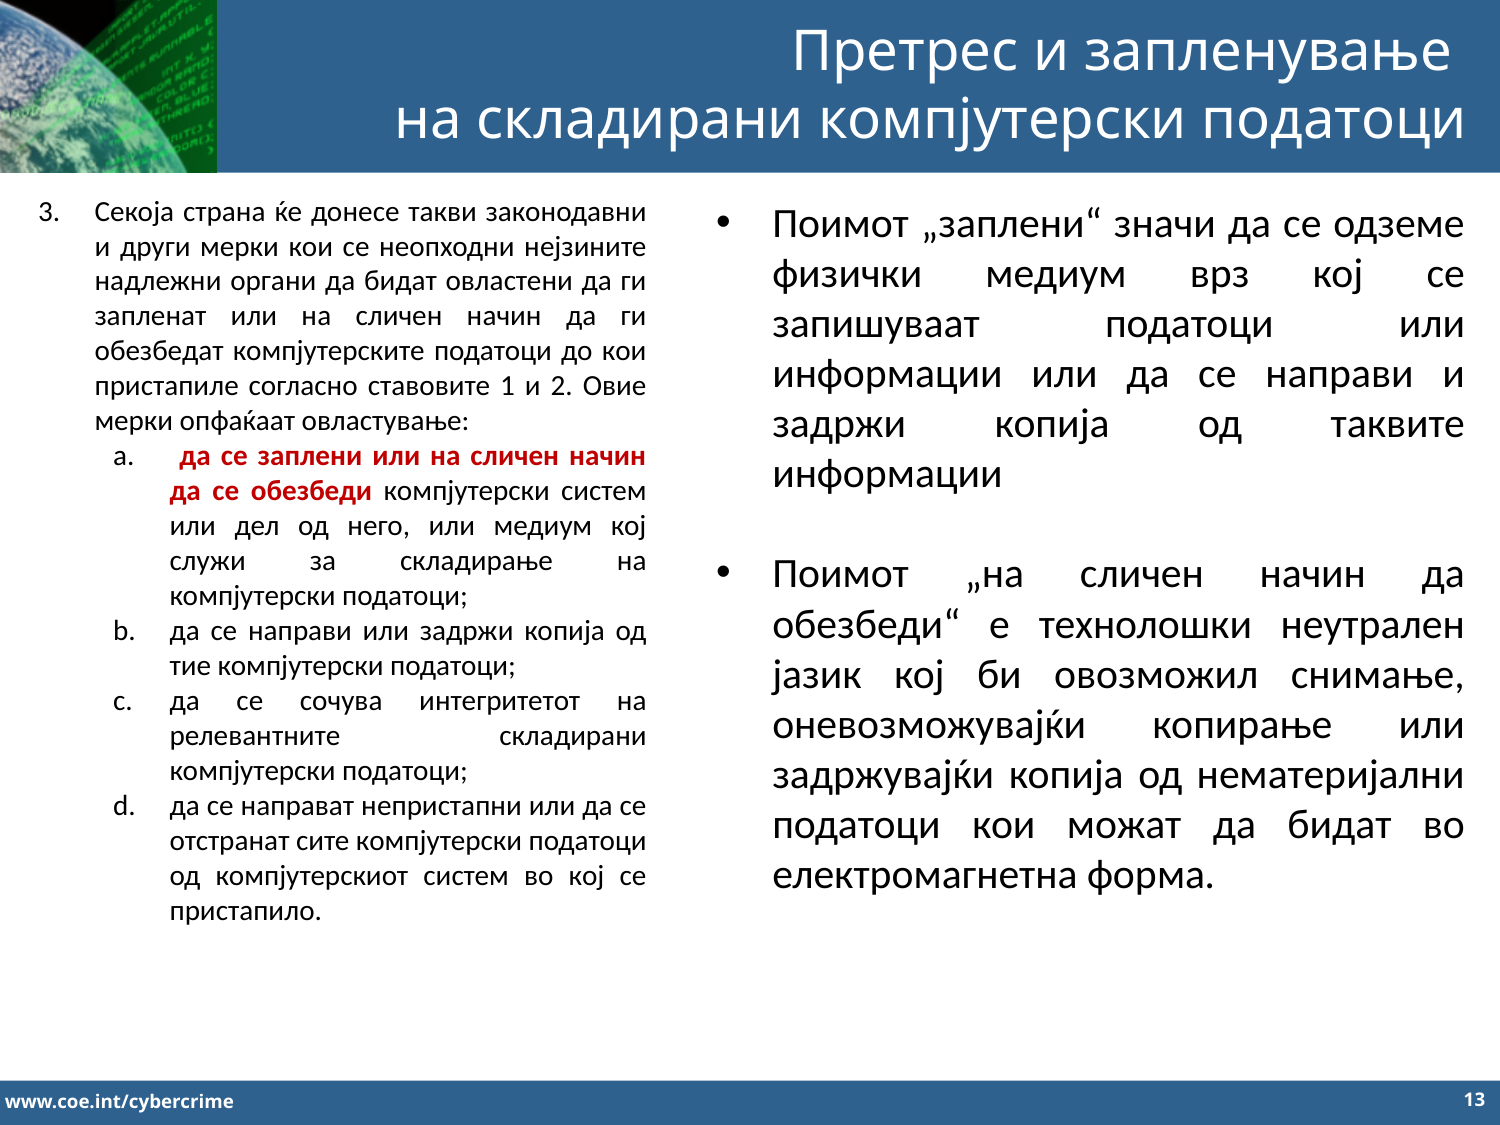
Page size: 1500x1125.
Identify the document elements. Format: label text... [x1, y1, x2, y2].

text_box Секоја страна ќе донесе такви законодавни и други мерки кои се неопходни нејзините надлежни органи да бидат овластени да ги запленат или на сличен начин да ги обезбедат компјутерските податоци до кои пристапиле согласно ставовите 1 и 2. Овие мерки опфаќаат овластување: да се заплени или на сличен начин да се обезбеди компјутерски систем или дел од него, или медиум кој служи за складирање на компјутерски податоци; да се направи или задржи копија од тие компјутерски податоци; да се сочува интегритетот на релевантните складирани компјутерски податоци; да се направат непристапни или да се отстранат сите компјутерски податоци од компјутерскиот систем во кој се пристапило. [23, 184, 662, 934]
text_box Поимот „заплени“ значи да се одземе физички медиум врз кој се запишуваат податоци или информации или да се направи и задржи копија од таквите информации Поимот „на сличен начин да обезбеди“ е технолошки неутрален јазик кој би овозможил снимање, оневозможувајќи копирање или задржувајќи копија од нематеријални податоци кои можат да бидат во електромагнетна форма. [701, 188, 1480, 904]
picture [0, 0, 217, 173]
text_box Претрес и запленување на складирани компјутерски податоци [230, 7, 1483, 157]
